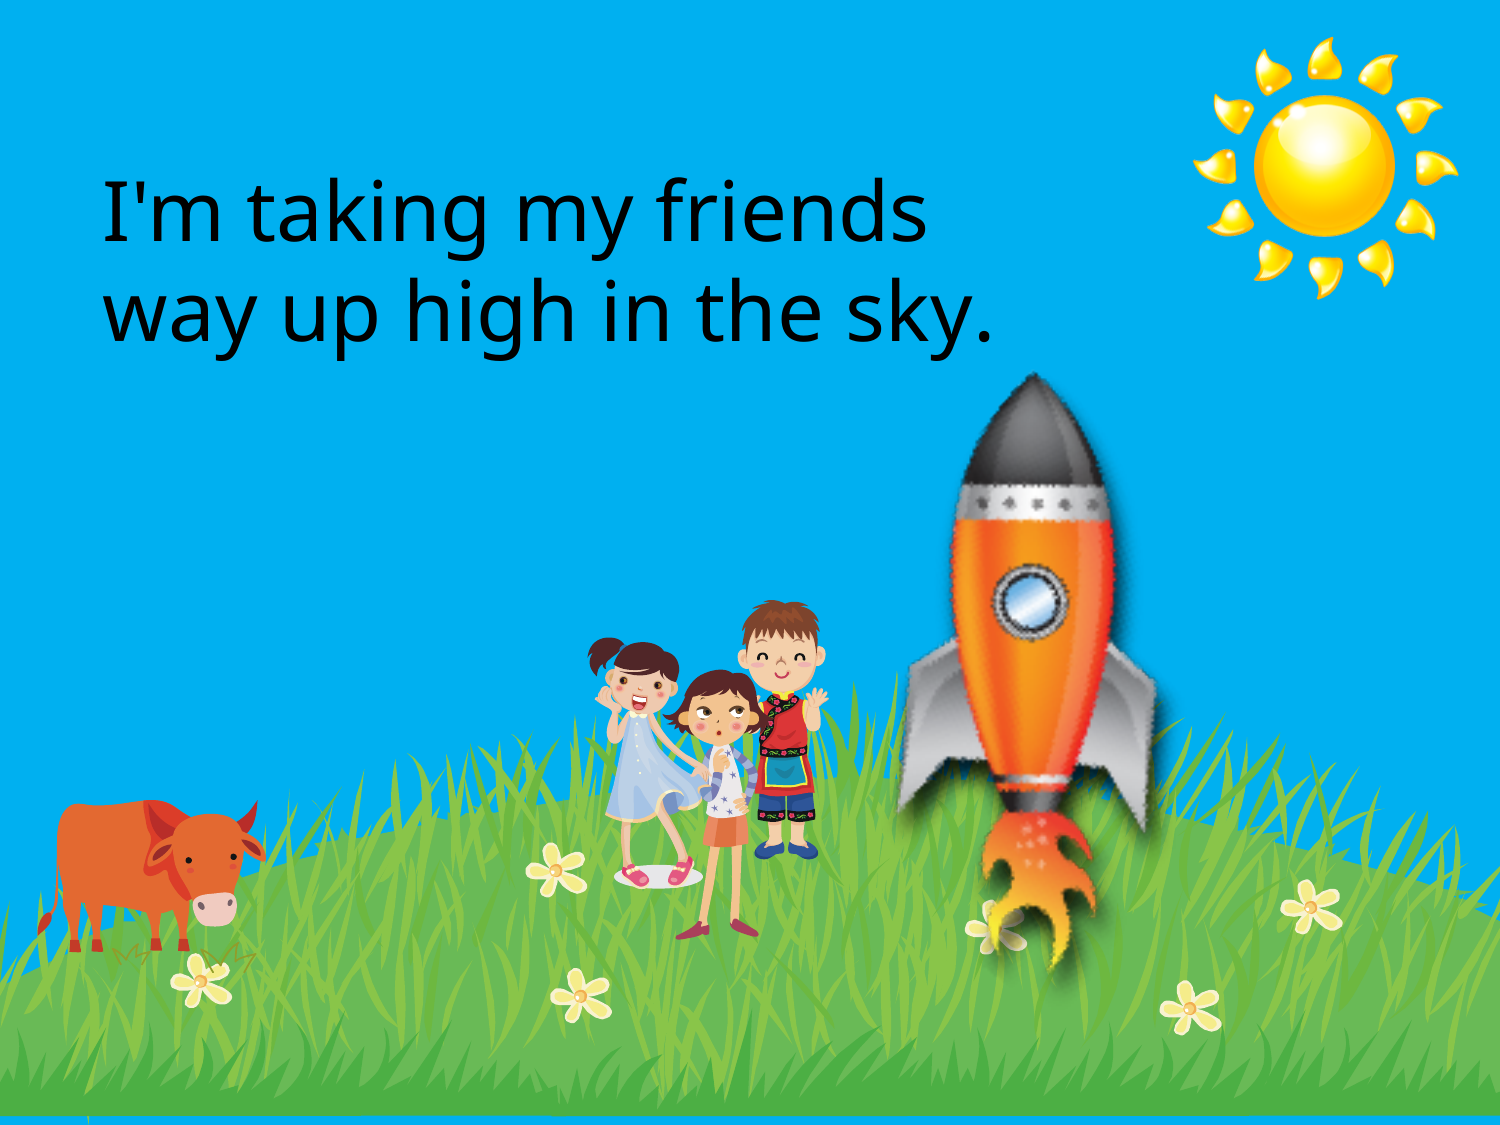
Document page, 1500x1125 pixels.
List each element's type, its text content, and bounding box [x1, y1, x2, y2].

picture [1308, 38, 1342, 79]
picture [1358, 240, 1393, 286]
picture [1194, 149, 1236, 184]
picture [1396, 199, 1435, 239]
picture [1417, 151, 1458, 185]
picture [1255, 96, 1394, 236]
picture [1208, 200, 1253, 236]
picture [1256, 50, 1291, 96]
picture [1397, 98, 1442, 134]
text_box I'm taking my friends way up high in the sky. [87, 151, 1011, 366]
picture [1255, 240, 1292, 281]
picture [0, 373, 1500, 1116]
picture [980, 332, 988, 341]
picture [1359, 55, 1397, 95]
picture [0, 916, 7, 973]
picture [1214, 95, 1253, 134]
picture [1309, 257, 1343, 299]
